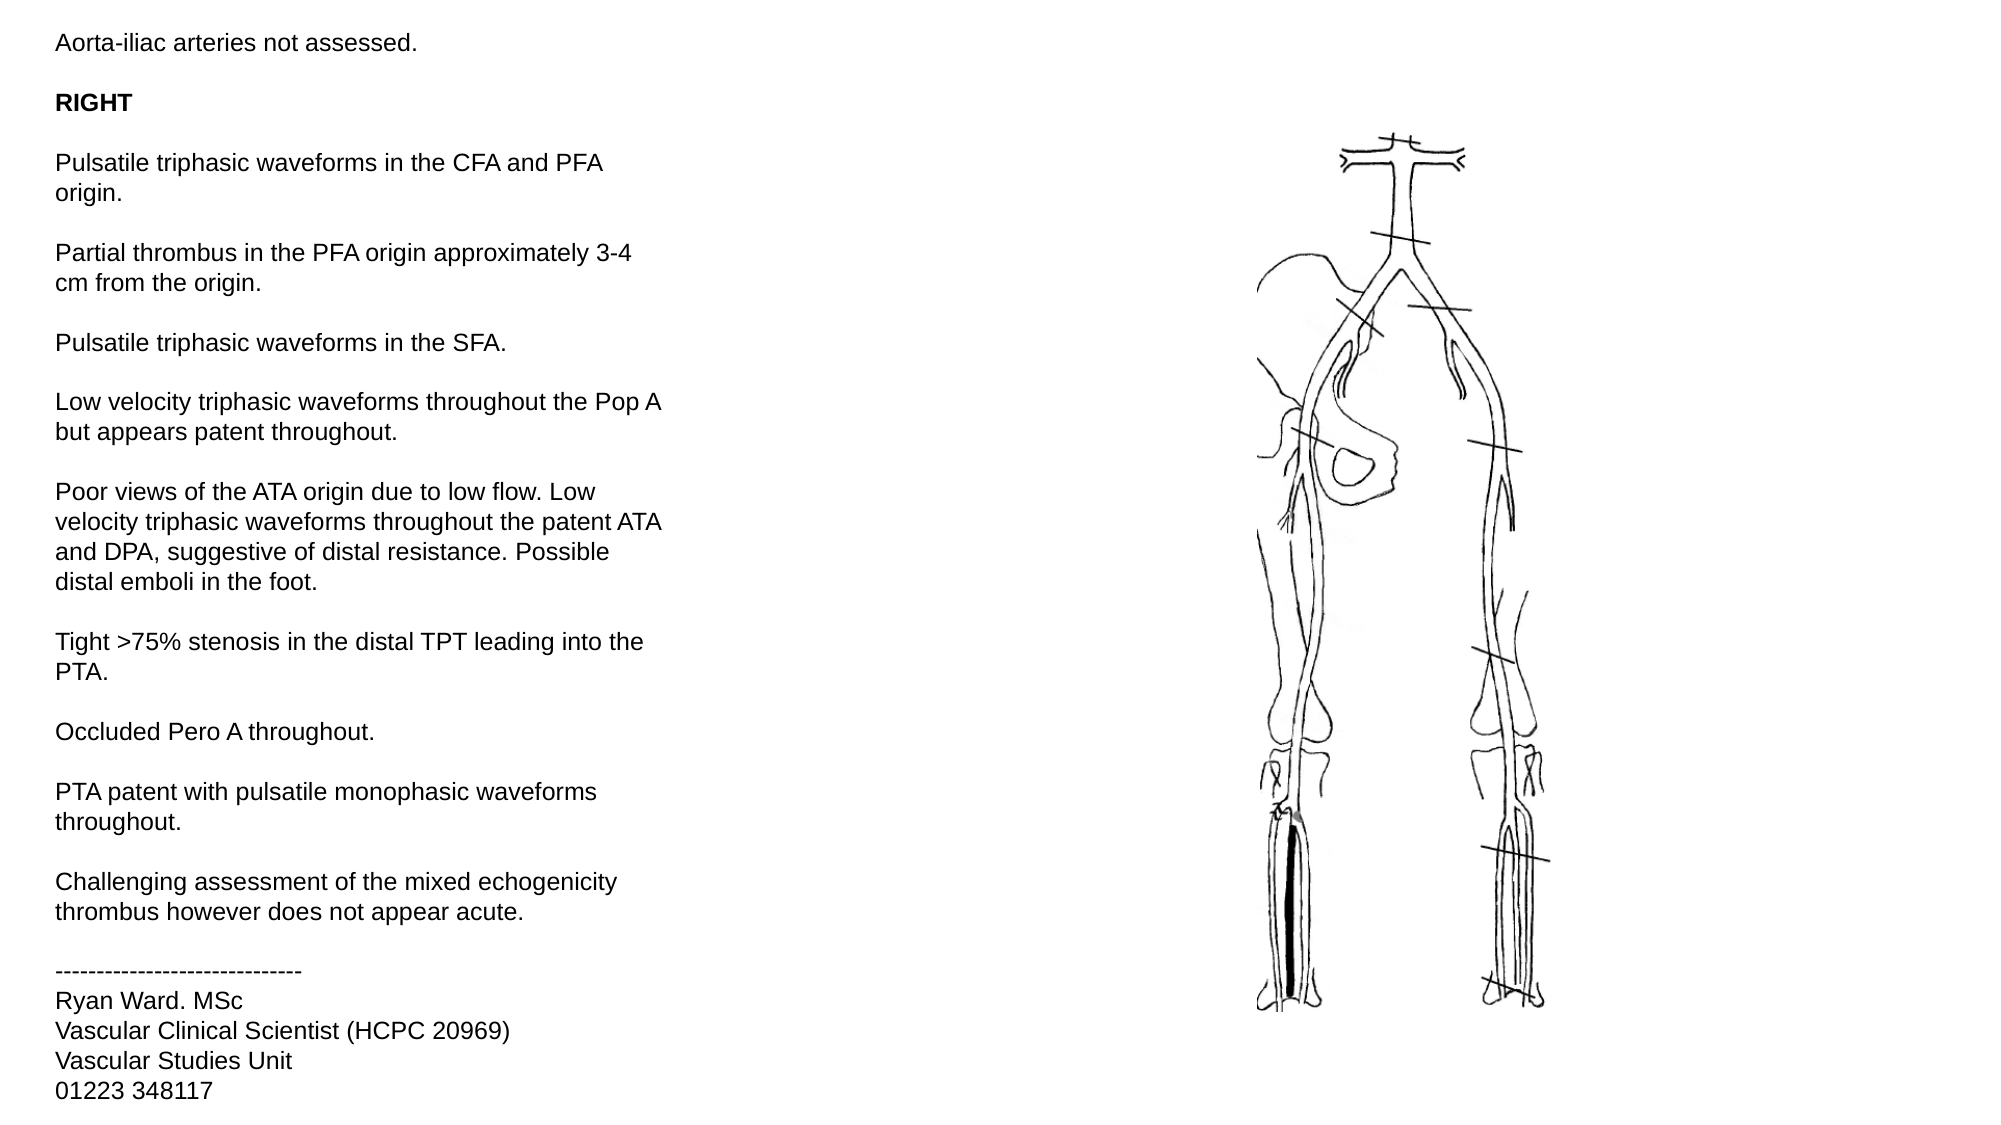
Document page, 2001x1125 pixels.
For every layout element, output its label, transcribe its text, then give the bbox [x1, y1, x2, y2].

text_box Aorta-iliac arteries not assessed. RIGHT Pulsatile triphasic waveforms in the CFA and PFA origin. Partial thrombus in the PFA origin approximately 3-4 cm from the origin. Pulsatile triphasic waveforms in the SFA. Low velocity triphasic waveforms throughout the Pop A but appears patent throughout. Poor views of the ATA origin due to low flow. Low velocity triphasic waveforms throughout the patent ATA and DPA, suggestive of distal resistance. Possible distal emboli in the foot. Tight >75% stenosis in the distal TPT leading into the PTA. Occluded Pero A throughout. PTA patent with pulsatile monophasic waveforms throughout. Challenging assessment of the mixed echogenicity thrombus however does not appear acute. ------------------------------ Ryan Ward. MSc Vascular Clinical Scientist (HCPC 20969) Vascular Studies Unit 01223 348117 [40, 19, 689, 1112]
picture [1257, 132, 1568, 1012]
